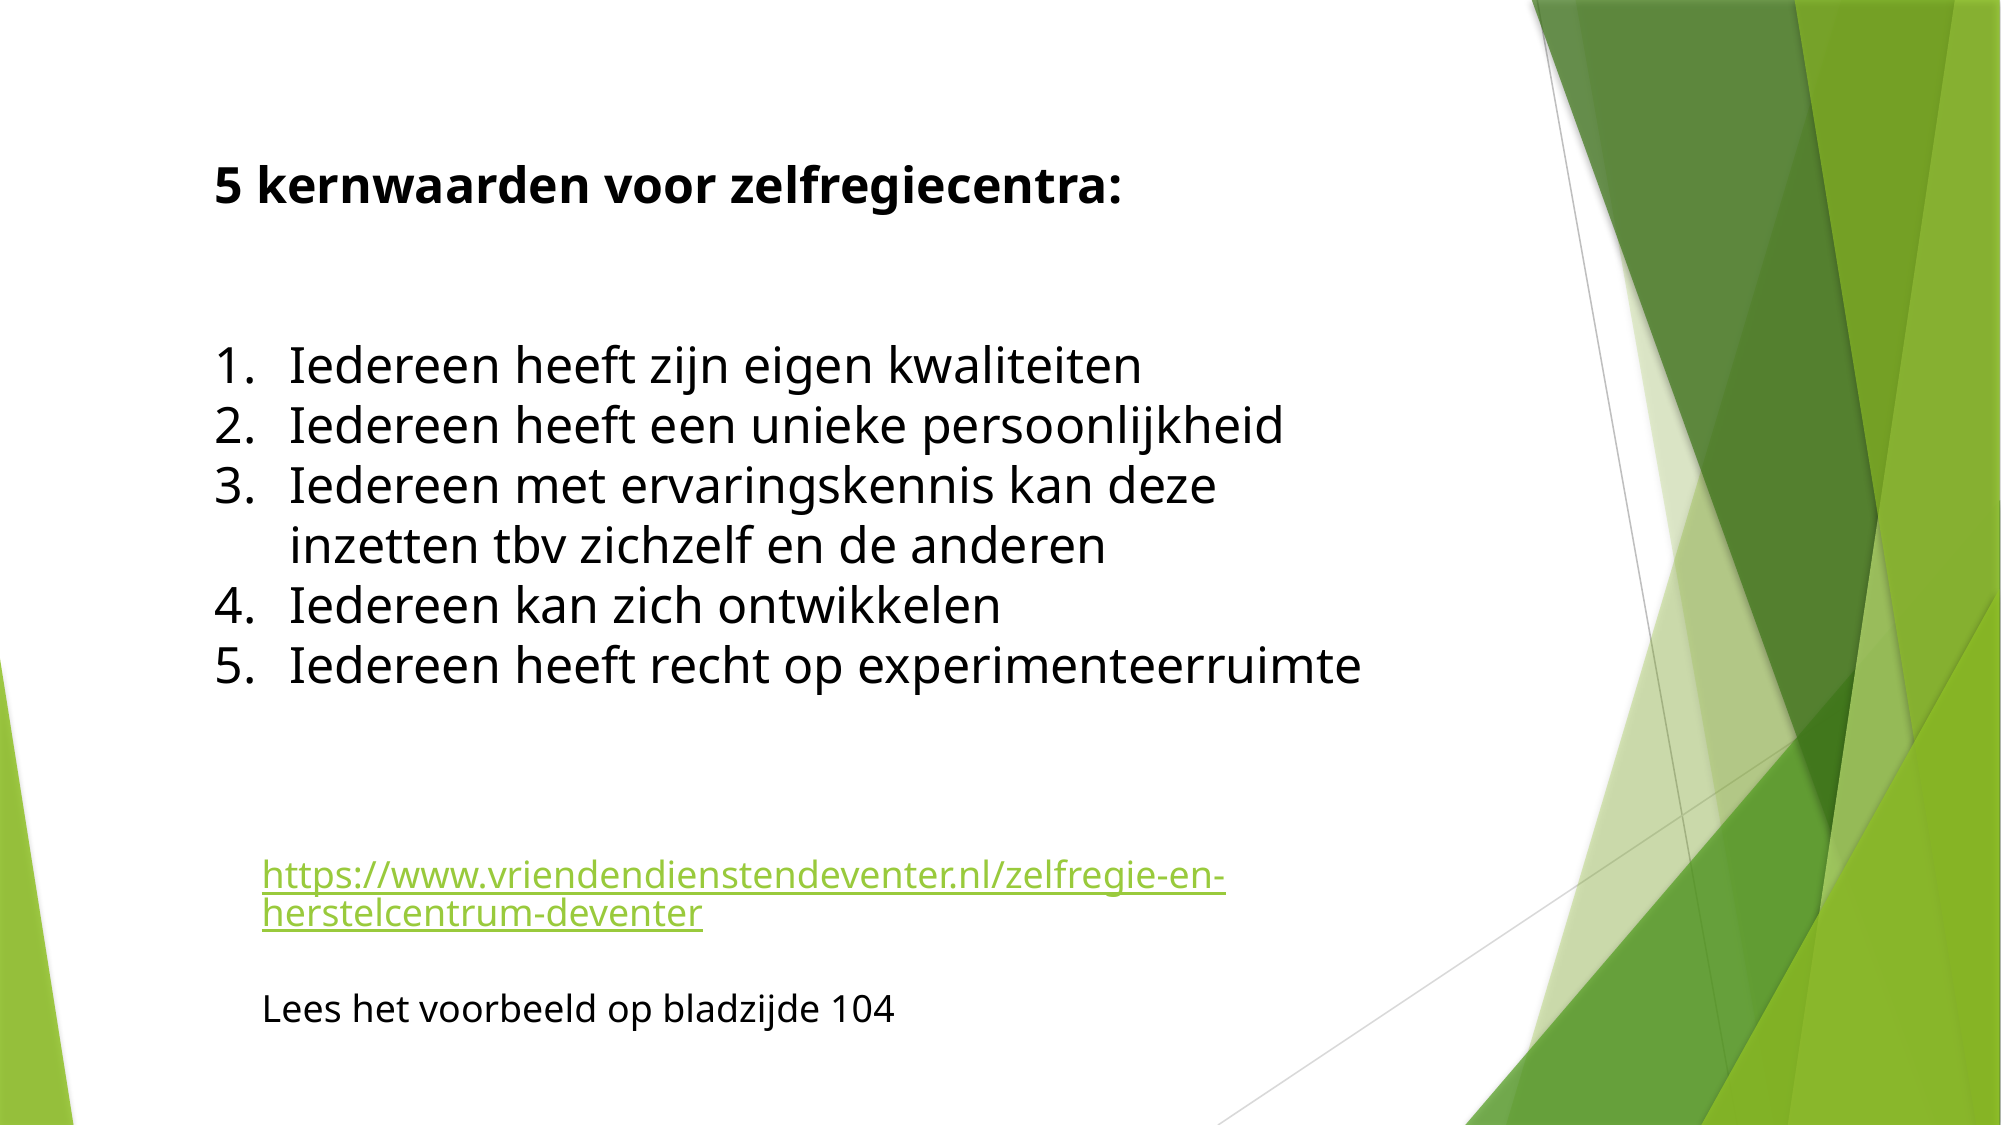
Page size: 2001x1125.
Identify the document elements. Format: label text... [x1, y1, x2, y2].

text_box 5 kernwaarden voor zelfregiecentra: Iedereen heeft zijn eigen kwaliteiten Iedereen heeft een unieke persoonlijkheid Iedereen met ervaringskennis kan deze inzetten tbv zichzelf en de anderen Iedereen kan zich ontwikkelen Iedereen heeft recht op experimenteerruimte [200, 146, 1397, 761]
text_box https://www.vriendendienstendeventer.nl/zelfregie-en-herstelcentrum-deventer Lees het voorbeeld op bladzijde 104 [246, 843, 1247, 1045]
